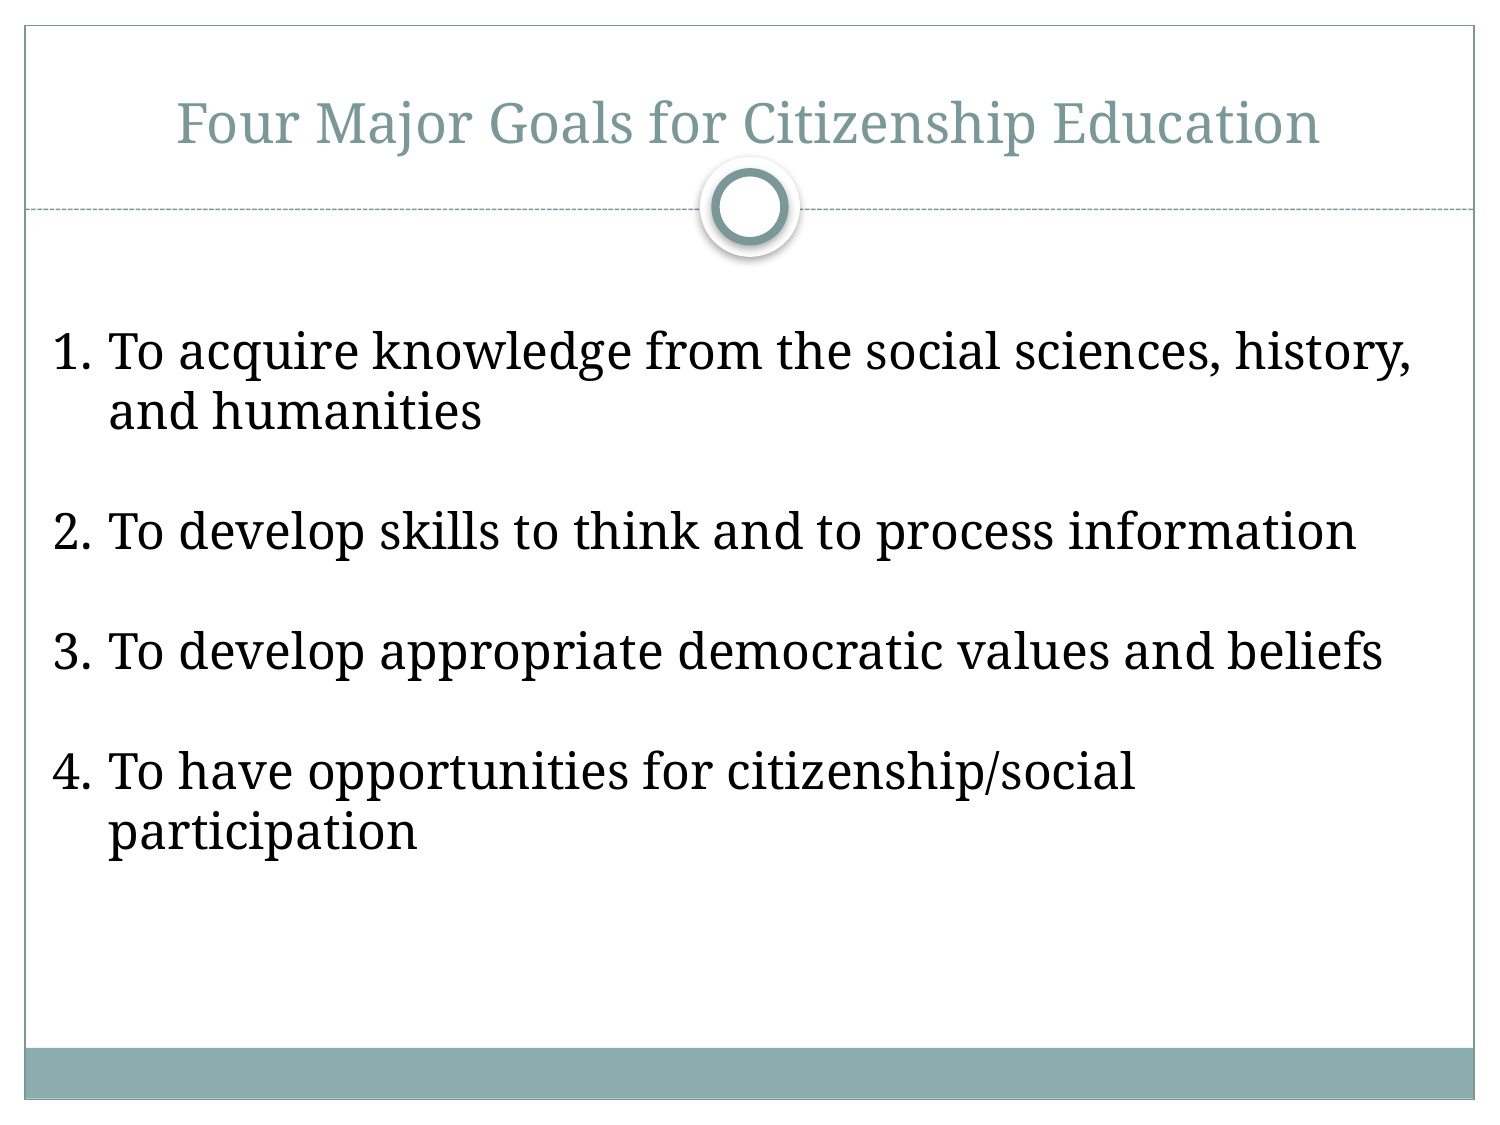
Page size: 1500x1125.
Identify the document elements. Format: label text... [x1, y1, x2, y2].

title Four Major Goals for Citizenship Education [49, 37, 1450, 162]
text_box To acquire knowledge from the social sciences, history, and humanities To develop skills to think and to process information To develop appropriate democratic values and beliefs To have opportunities for citizenship/social participation [37, 312, 1463, 868]
